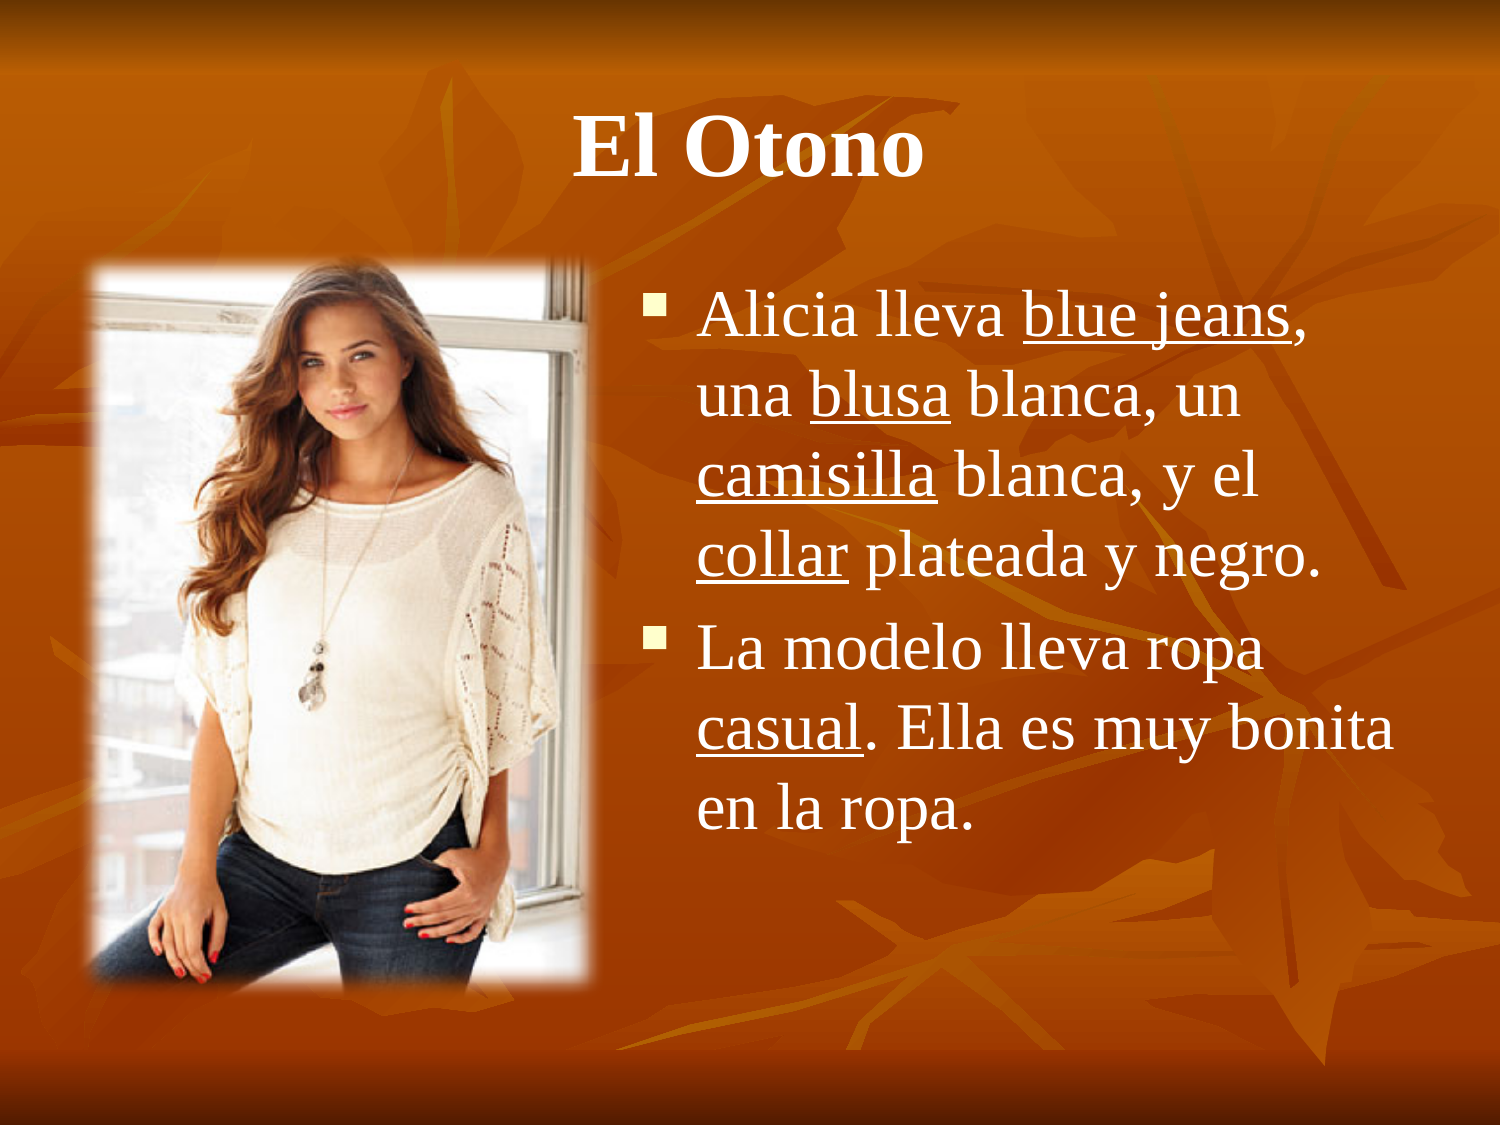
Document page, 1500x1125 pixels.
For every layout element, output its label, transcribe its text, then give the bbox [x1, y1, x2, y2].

title El Otono [74, 45, 1426, 234]
list Alicia lleva blue jeans, una blusa blanca, un camisilla blanca, y el collar plateada y negro. La modelo lleva ropa casual. Ella es muy bonita en la ropa. [624, 262, 1426, 1006]
picture [74, 249, 605, 1001]
